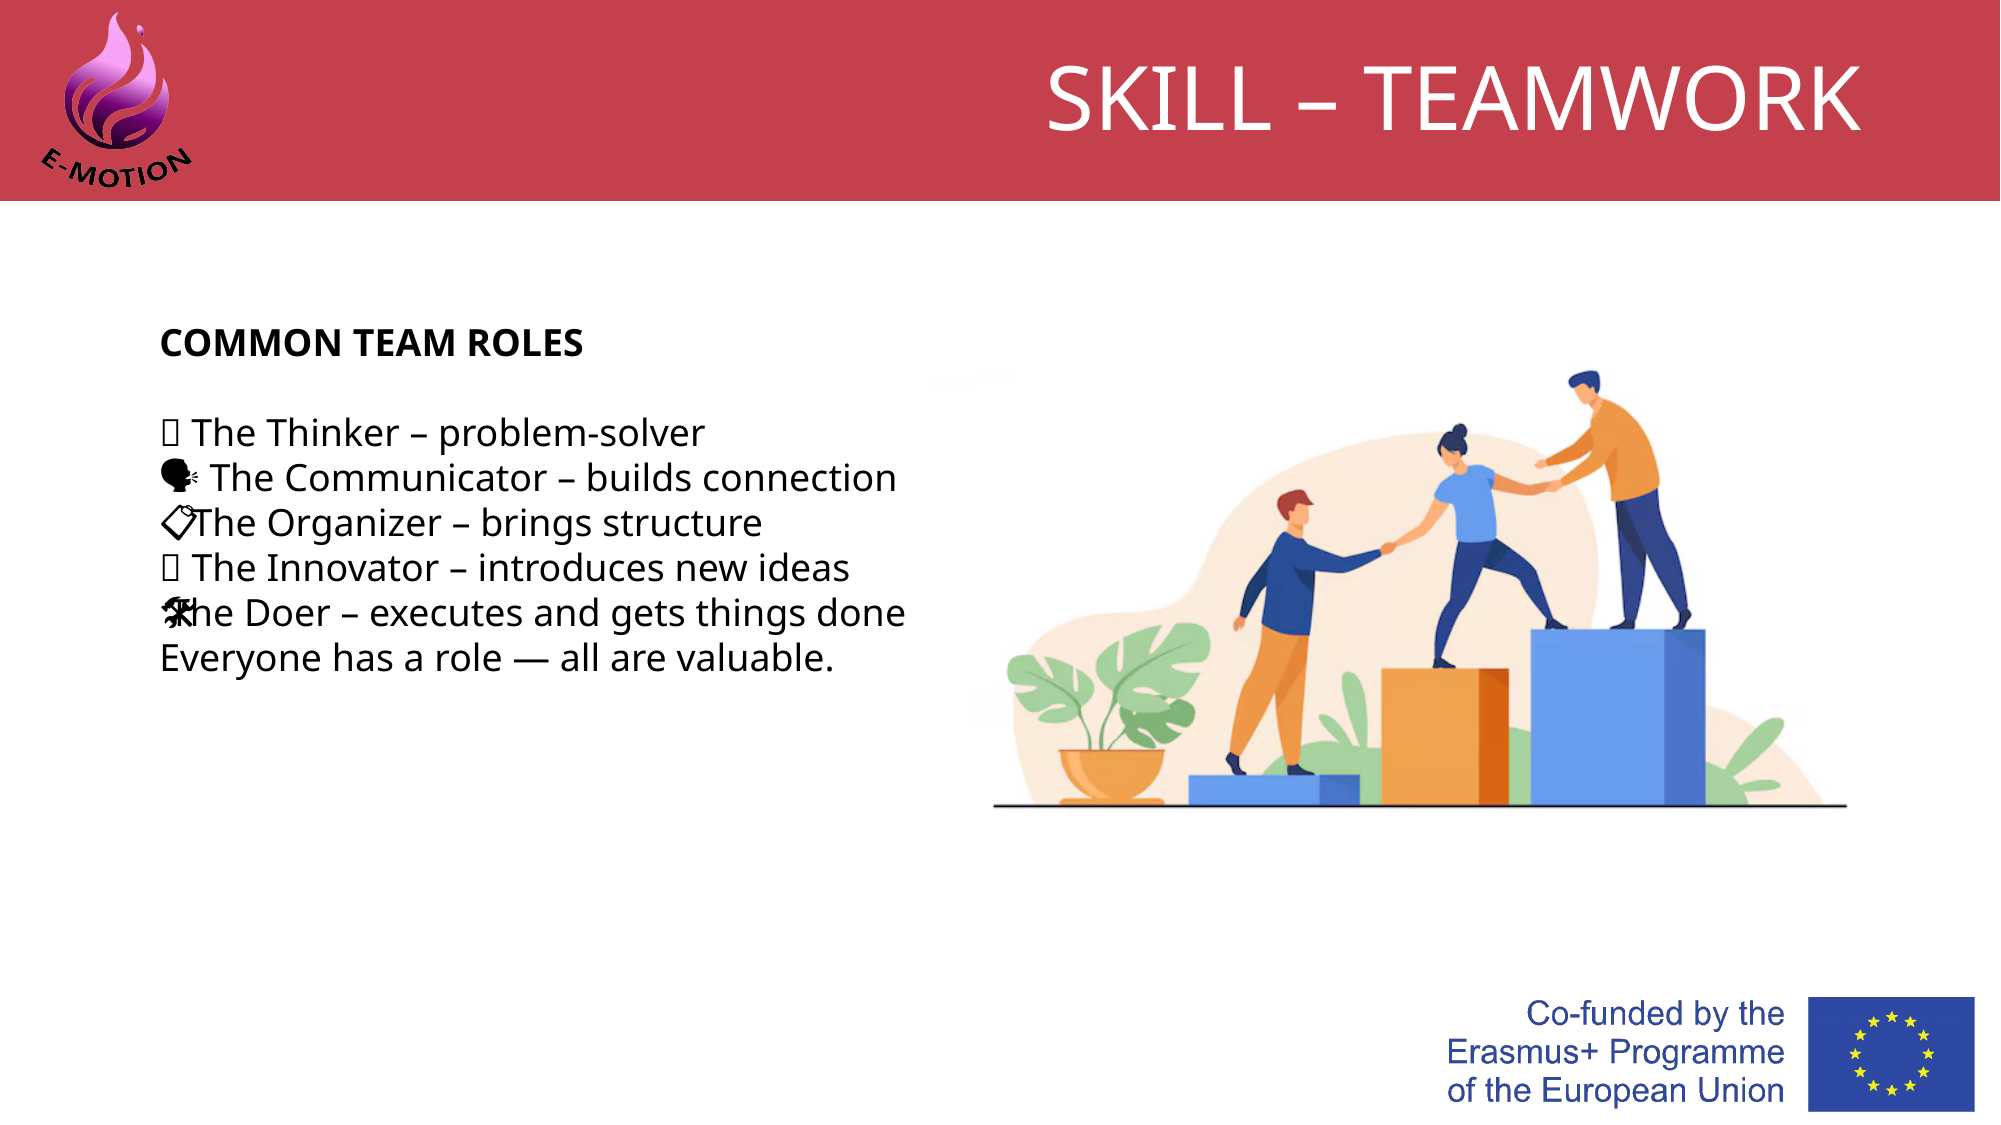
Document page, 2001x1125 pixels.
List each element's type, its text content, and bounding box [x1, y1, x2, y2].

picture [930, 311, 1896, 862]
text_box COMMON TEAM ROLES 🧠 The Thinker – problem-solver 🗣️ The Communicator – builds connection 📋 The Organizer – brings structure 💡 The Innovator – introduces new ideas 🛠️ The Doer – executes and gets things done Everyone has a role — all are valuable. [144, 311, 928, 687]
text_box SKILL – TEAMWORK [618, 34, 1878, 309]
picture [0, 0, 253, 247]
picture [1396, 995, 1975, 1116]
